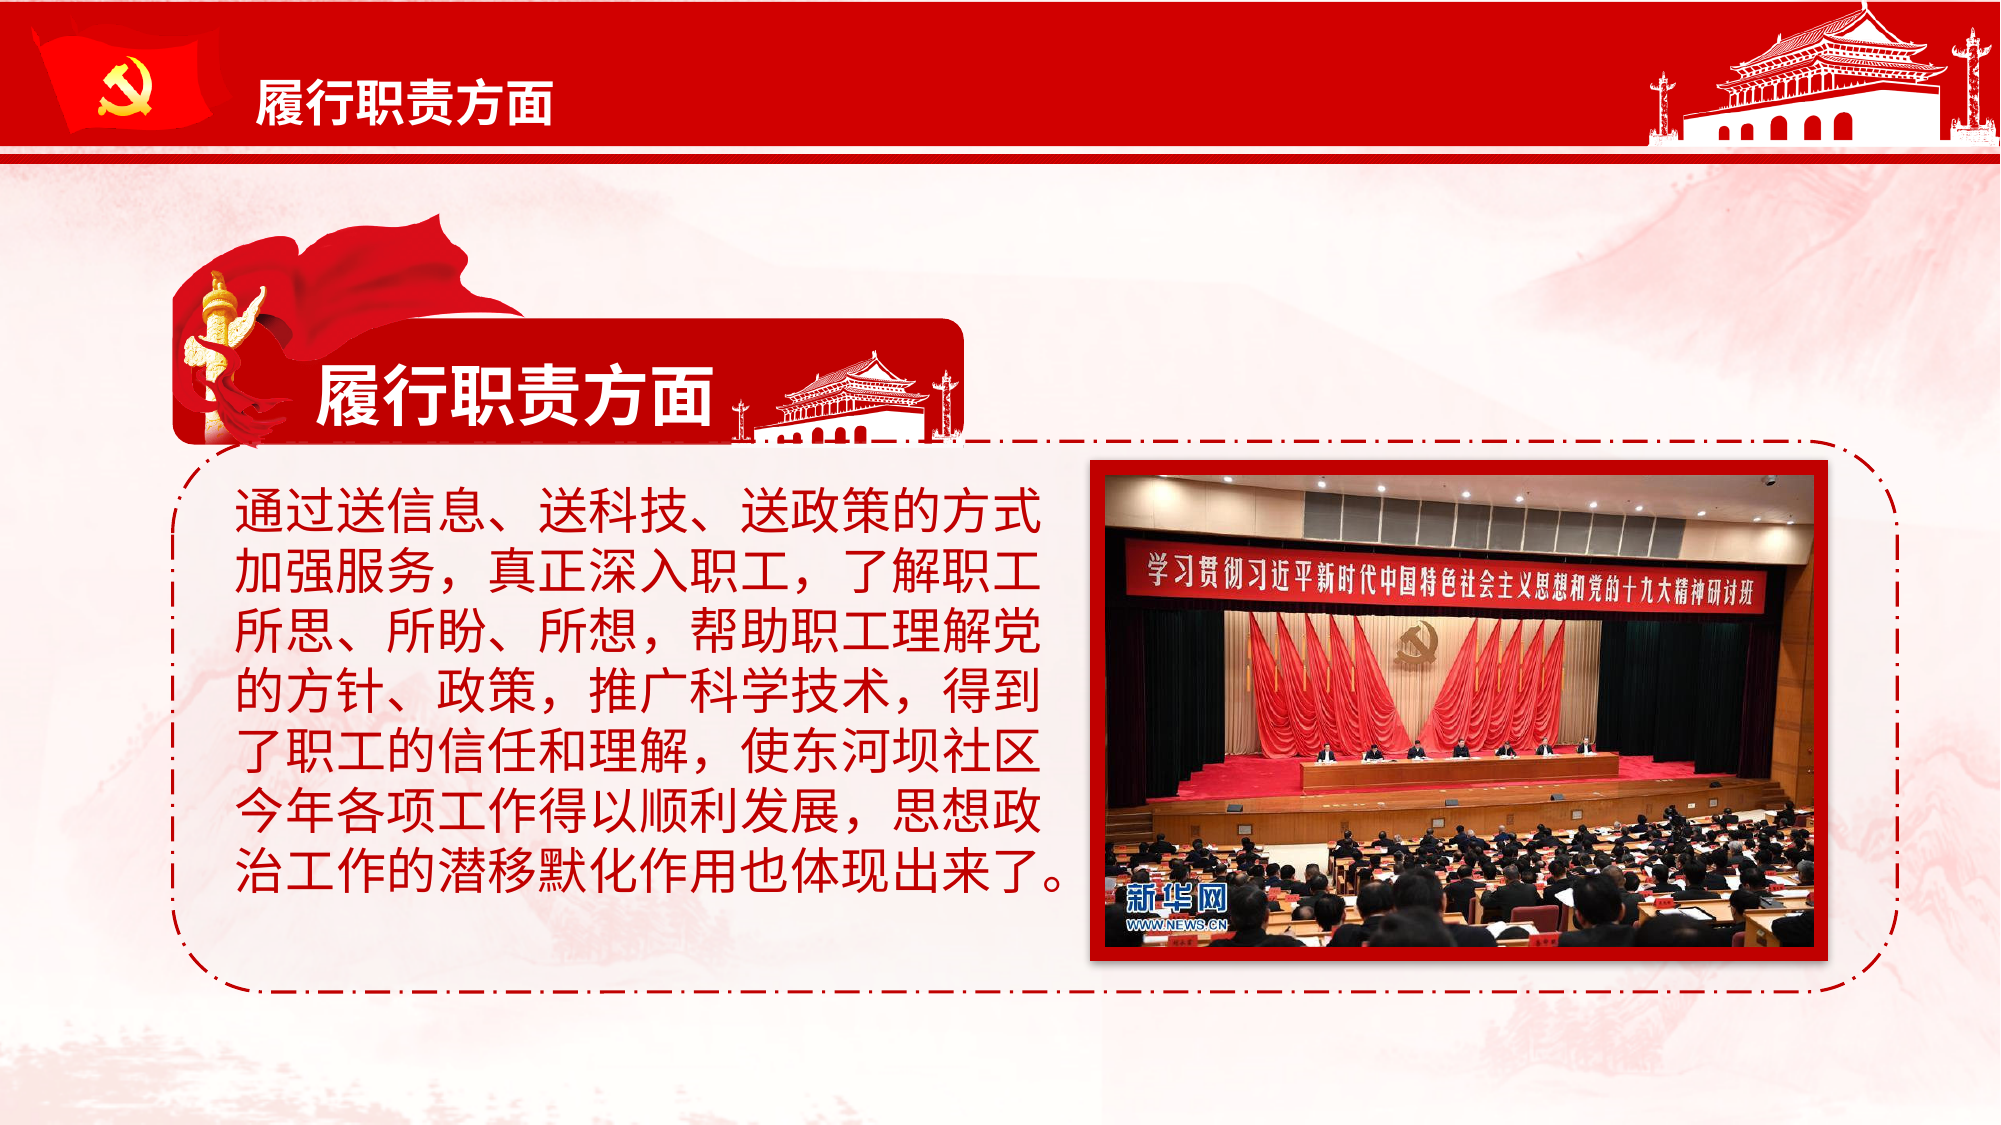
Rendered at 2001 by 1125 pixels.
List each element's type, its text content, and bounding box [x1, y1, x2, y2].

picture [0, 0, 2001, 1125]
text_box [172, 192, 964, 475]
text_box 通过送信息、送科技、送政策的方式加强服务，真正深入职工，了解职工所思、所盼、所想，帮助职工理解党的方针、政策，推广科学技术，得到了职工的信任和理解，使东河坝社区今年各项工作得以顺利发展，思想政治工作的潜移默化作用也体现出来了。 [220, 472, 1058, 907]
text_box 履行职责方面 [240, 64, 570, 139]
text_box [172, 441, 1898, 992]
picture [31, 14, 233, 134]
